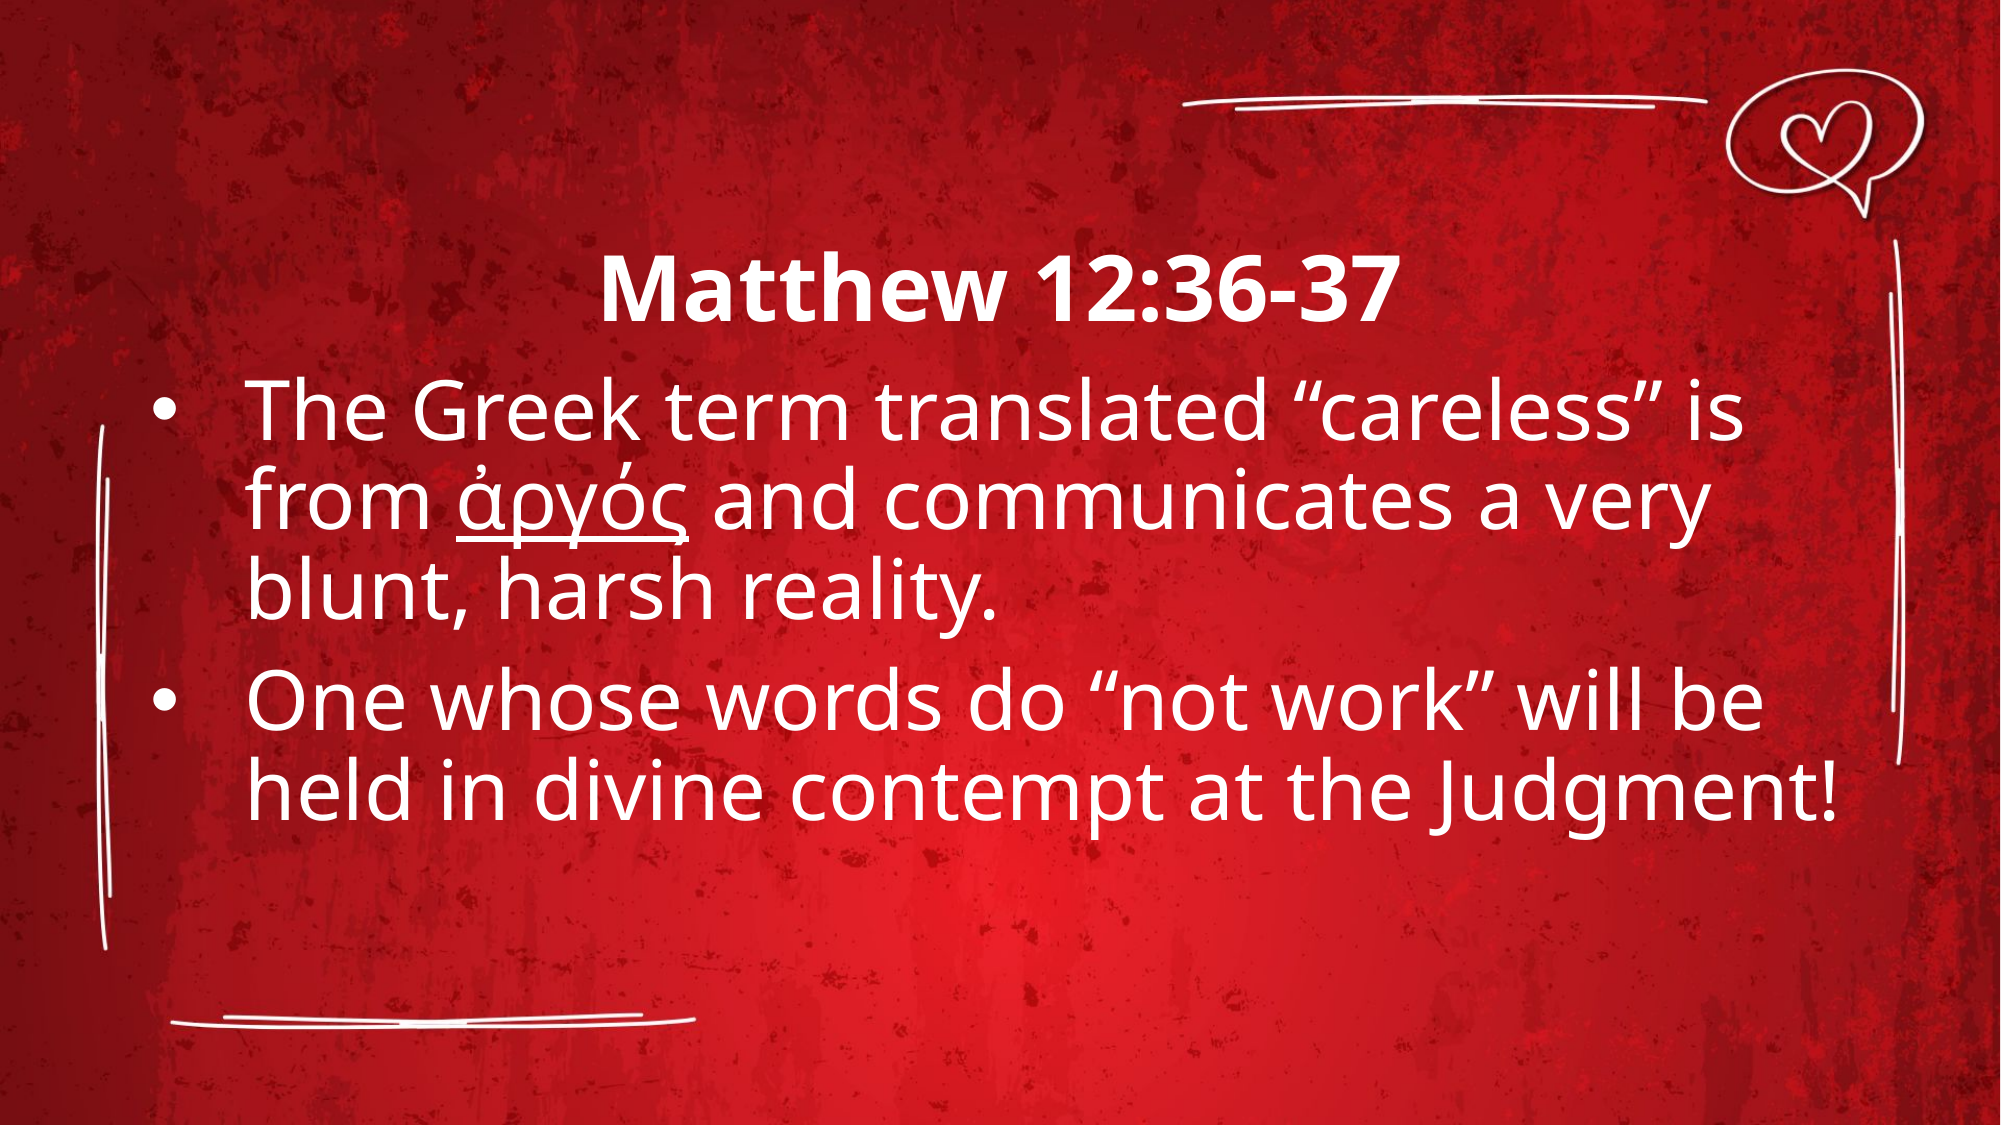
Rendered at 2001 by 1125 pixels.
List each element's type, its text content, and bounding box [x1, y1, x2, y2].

picture [0, 0, 2001, 1125]
list The Greek term translated “careless” is from ἀργός and communicates a very blunt, harsh reality. One whose words do “not work” will be held in divine contempt at the Judgment! [135, 277, 1865, 930]
title Matthew 12:36-37 [277, 206, 1723, 349]
